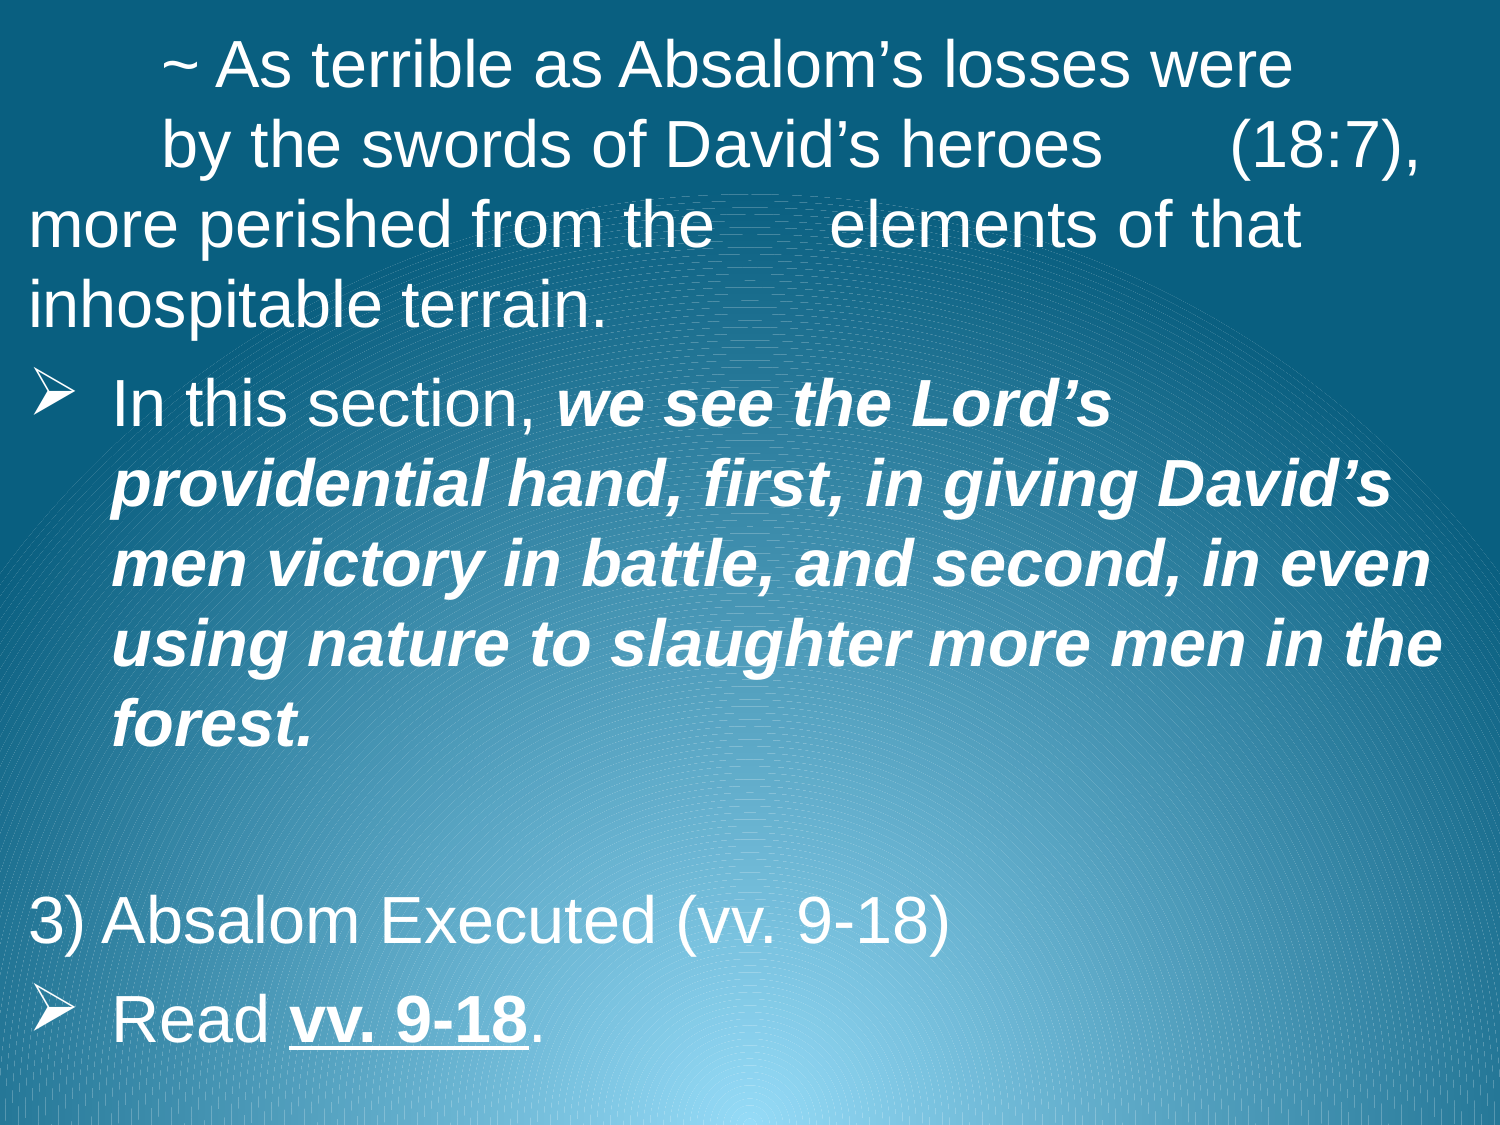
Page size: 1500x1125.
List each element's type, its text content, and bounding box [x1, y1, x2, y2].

subtitle ~ As terrible as Absalom’s losses were by the swords of David’s heroes (18:7), more perished from the elements of that inhospitable terrain. In this section, we see the Lord’s providential hand, first, in giving David’s men victory in battle, and second, in even using nature to slaughter more men in the forest. 3) Absalom Executed (vv. 9-18) Read vv. 9-18. [13, 13, 1484, 1102]
